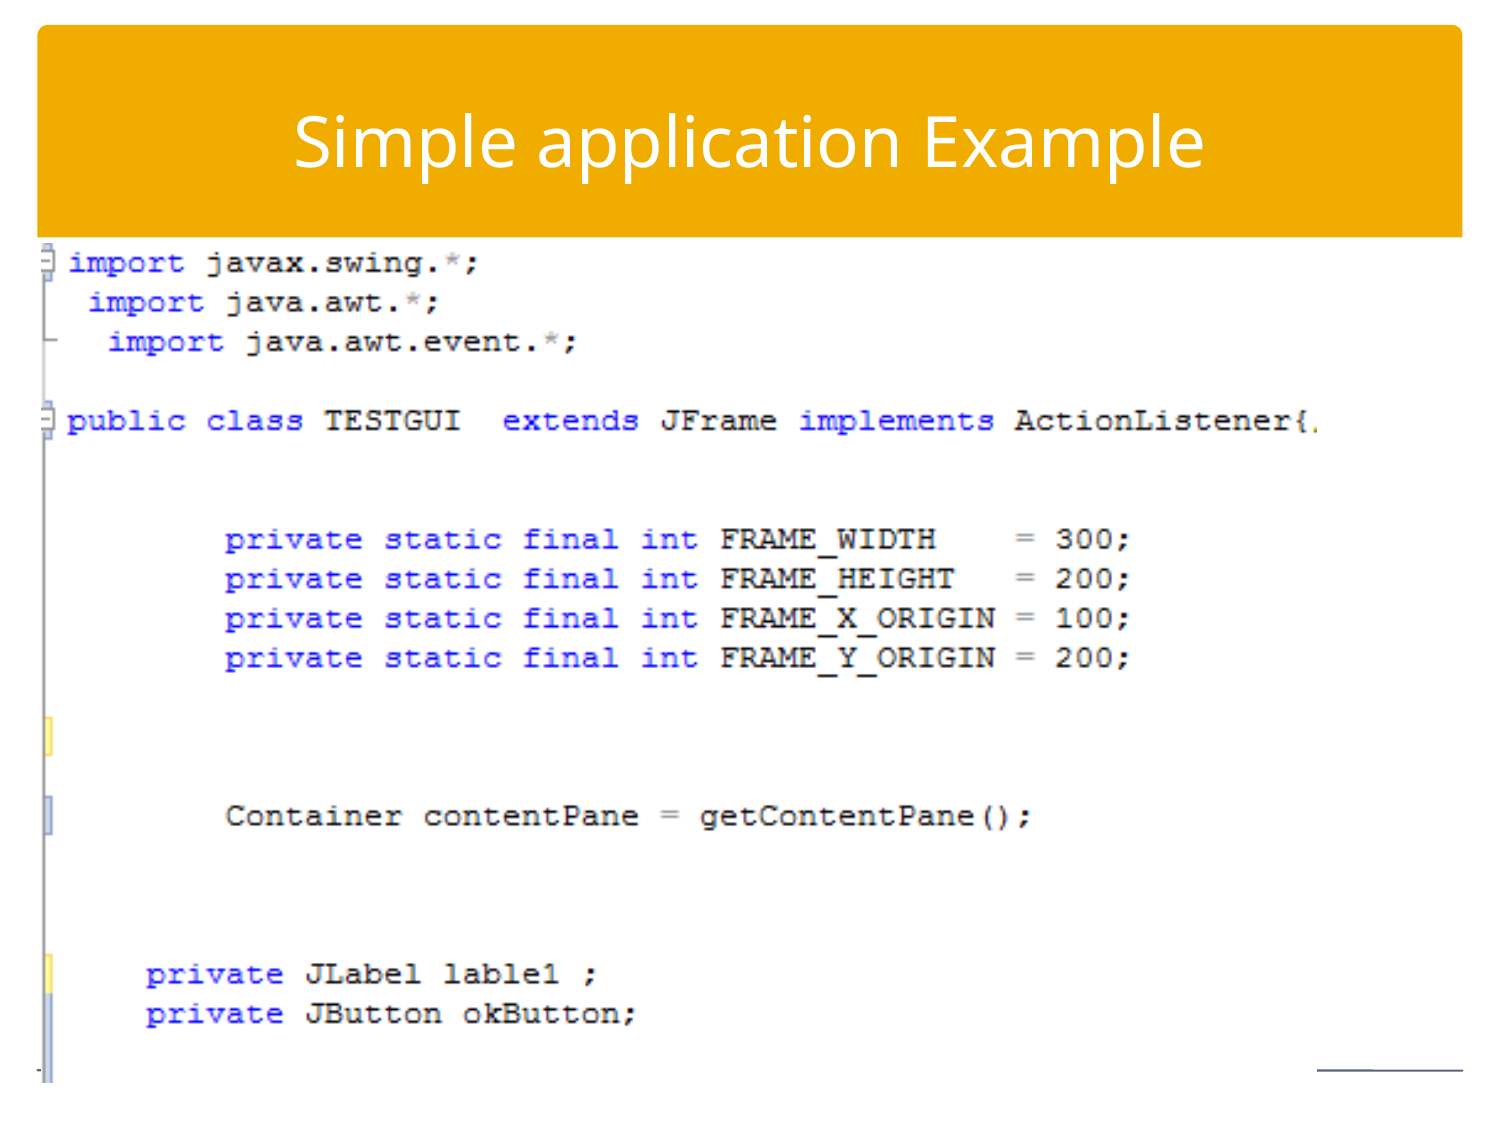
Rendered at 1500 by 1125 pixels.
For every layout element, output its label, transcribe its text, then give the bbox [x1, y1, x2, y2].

title Simple application Example [49, 44, 1451, 233]
picture [40, 243, 1318, 1083]
